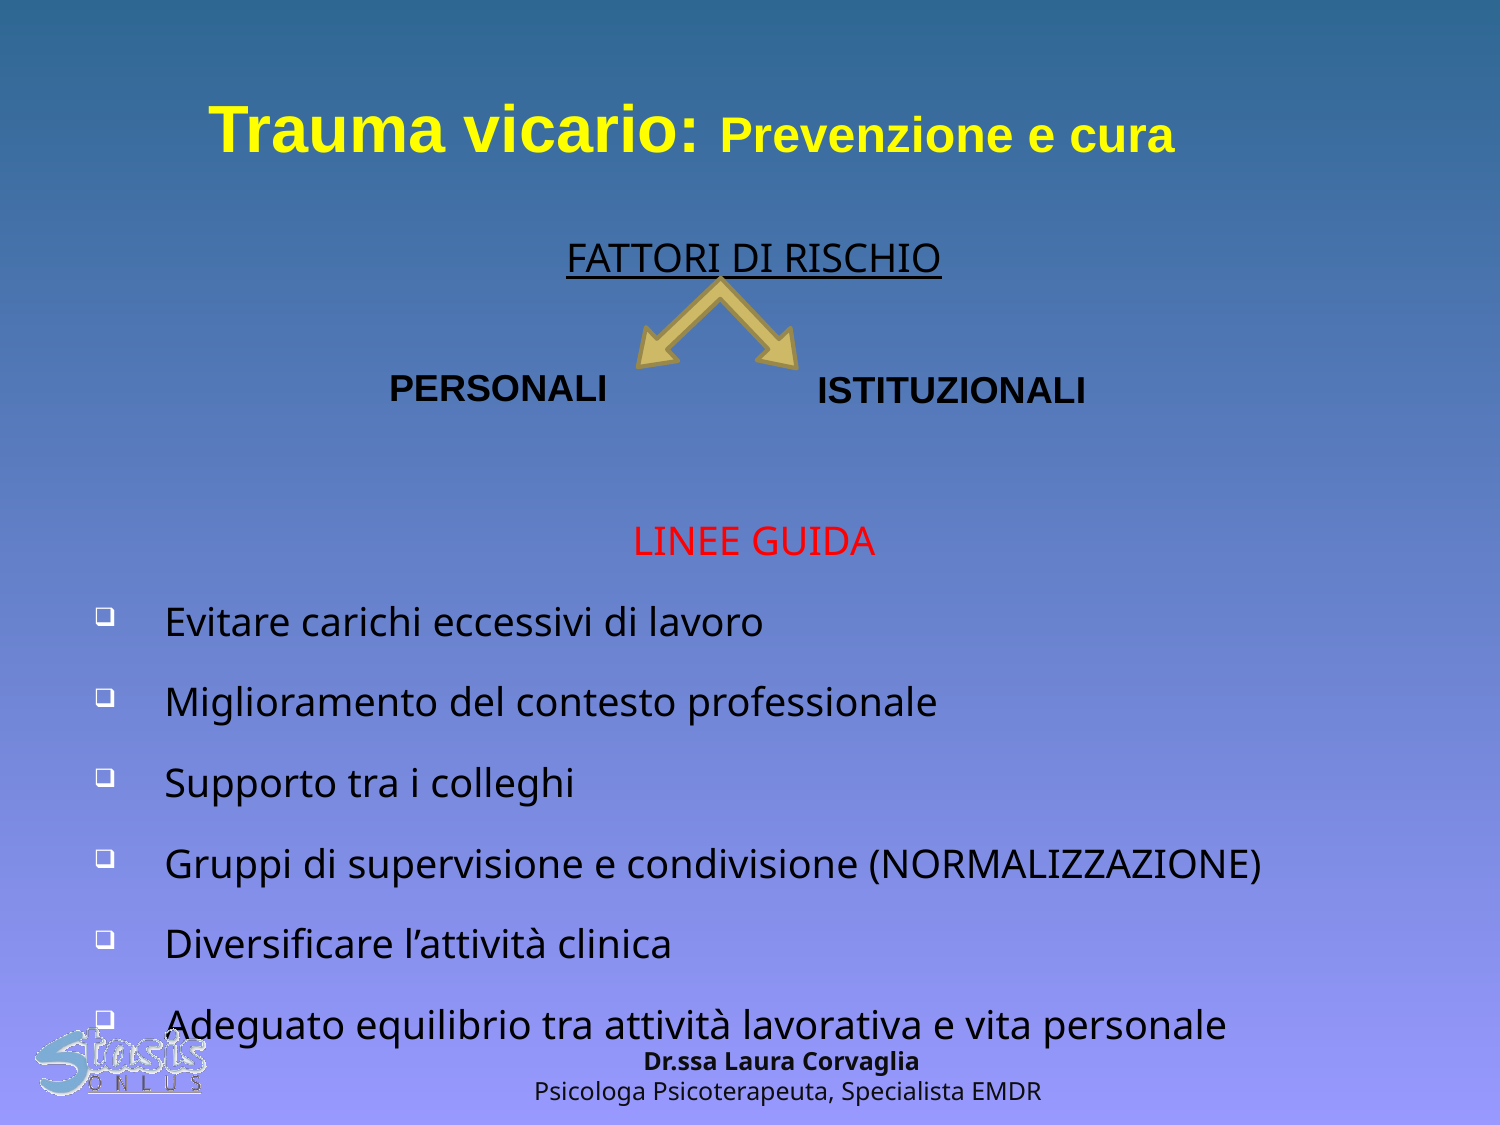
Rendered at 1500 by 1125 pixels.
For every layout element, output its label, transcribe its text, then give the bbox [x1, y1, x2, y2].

text_box ISTITUZIONALI [802, 358, 1102, 418]
picture [24, 981, 227, 1125]
text_box Dr.ssa Laura Corvaglia Psicologa Psicoterapeuta, Specialista EMDR [396, 1022, 1167, 1125]
text_box Trauma vicario: Prevenzione e cura [100, 78, 1284, 173]
text_box FATTORI DI RISCHIO LINEE GUIDA Evitare carichi eccessivi di lavoro Miglioramento del contesto professionale Supporto tra i colleghi Gruppi di supervisione e condivisione (NORMALIZZAZIONE) Diversificare l’attività clinica Adeguato equilibrio tra attività lavorativa e vita personale [79, 225, 1430, 1059]
text_box PERSONALI [374, 356, 623, 417]
text_box [635, 275, 799, 371]
